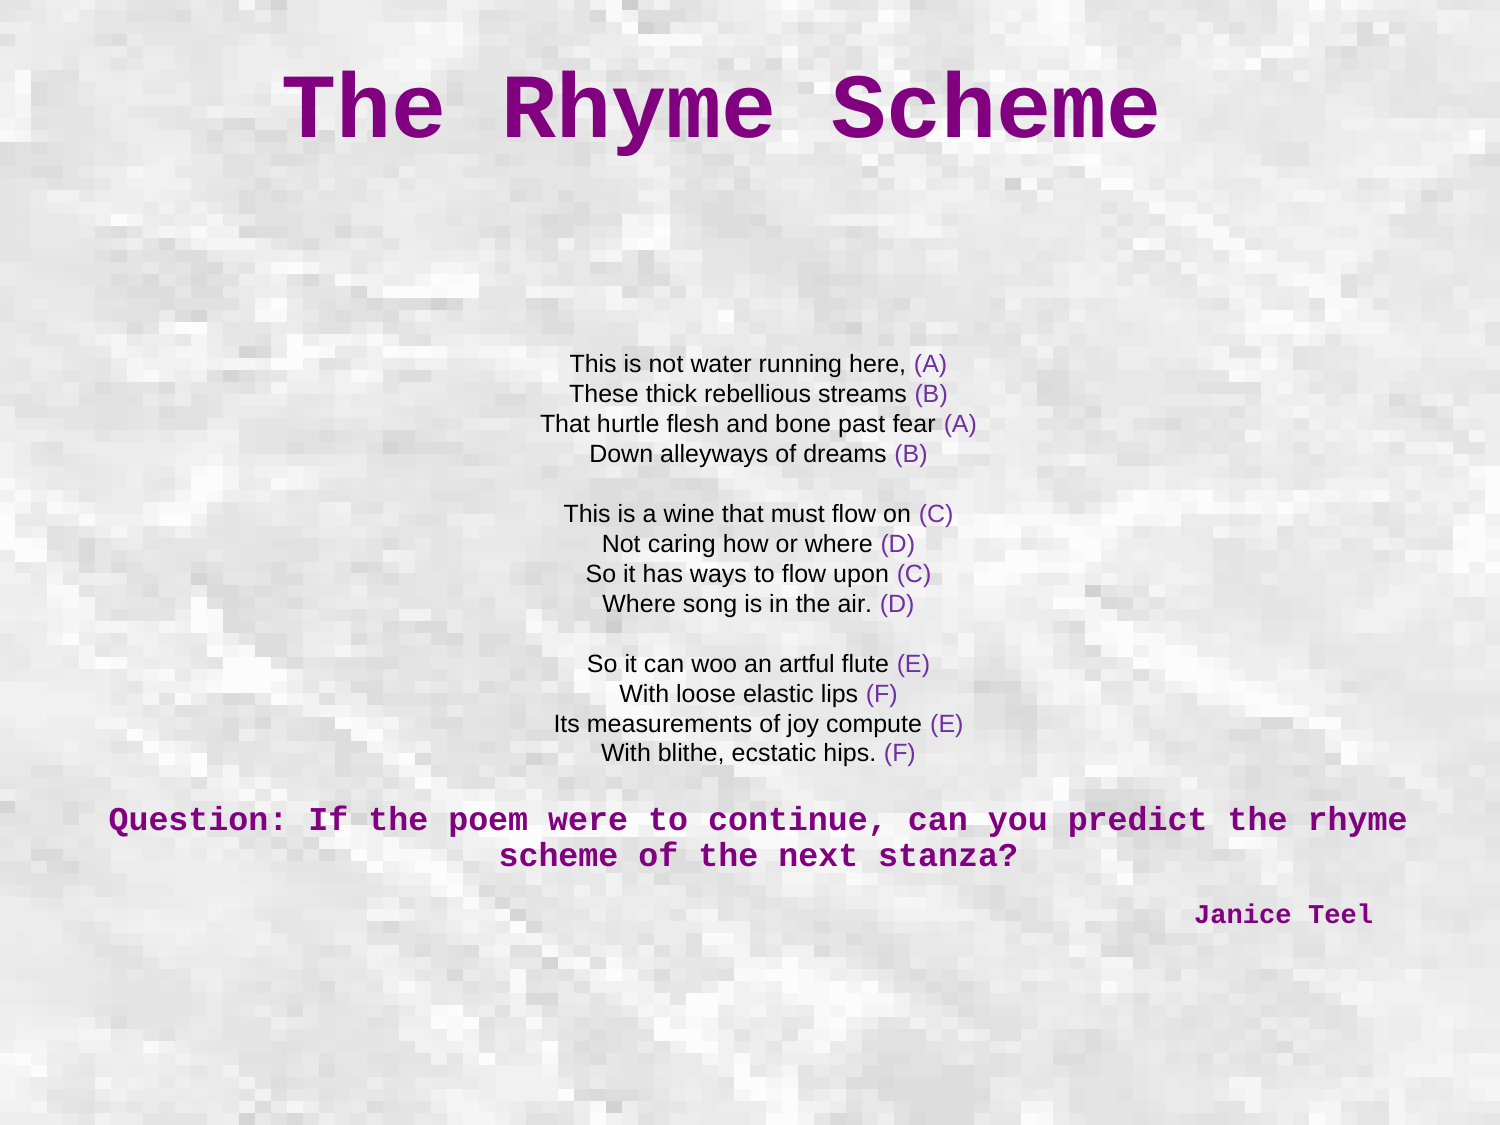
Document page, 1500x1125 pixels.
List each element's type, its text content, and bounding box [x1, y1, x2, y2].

subtitle This is not water running here, (A) These thick rebellious streams (B) That hurtle flesh and bone past fear (A) Down alleyways of dreams (B) This is a wine that must flow on (C) Not caring how or where (D) So it has ways to flow upon (C) Where song is in the air. (D) So it can woo an artful flute (E) With loose elastic lips (F) Its measurements of joy compute (E) With blithe, ecstatic hips. (F) Question: If the poem were to continue, can you predict the rhyme scheme of the next stanza? Janice Teel [70, 277, 1447, 992]
picture [0, 0, 1500, 1125]
title The Rhyme Scheme [0, 39, 1445, 278]
